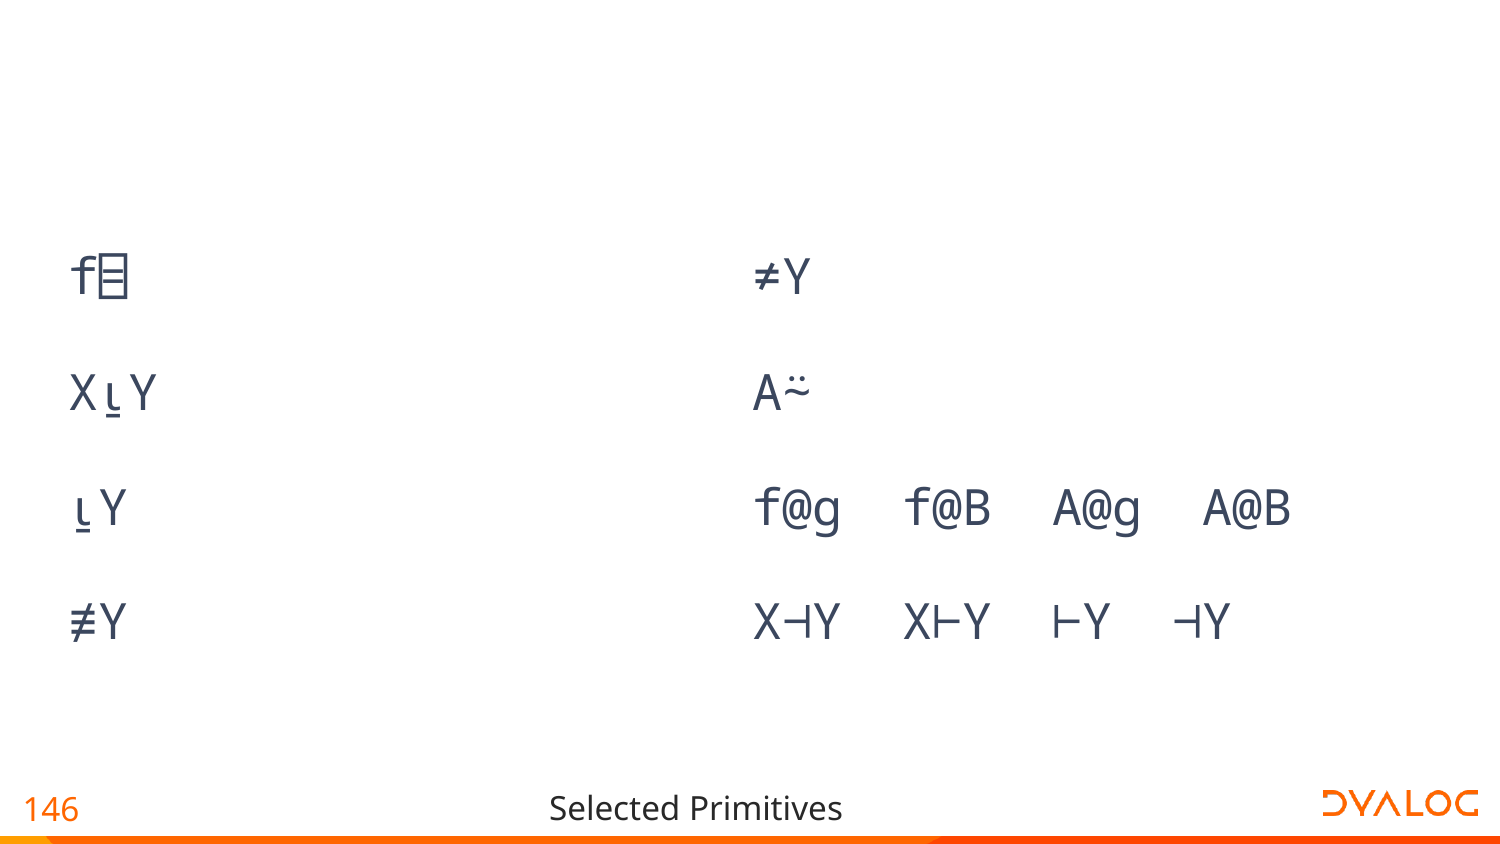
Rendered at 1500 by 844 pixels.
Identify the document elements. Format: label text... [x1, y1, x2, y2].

picture [0, 836, 1500, 844]
picture [1323, 790, 1478, 816]
list f⌸ X⍸Y ⍸Y ≢Y ≠Y A⍨ f@g f@B A@g A@B X⊣Y X⊢Y ⊢Y ⊣Y [53, 207, 1453, 740]
